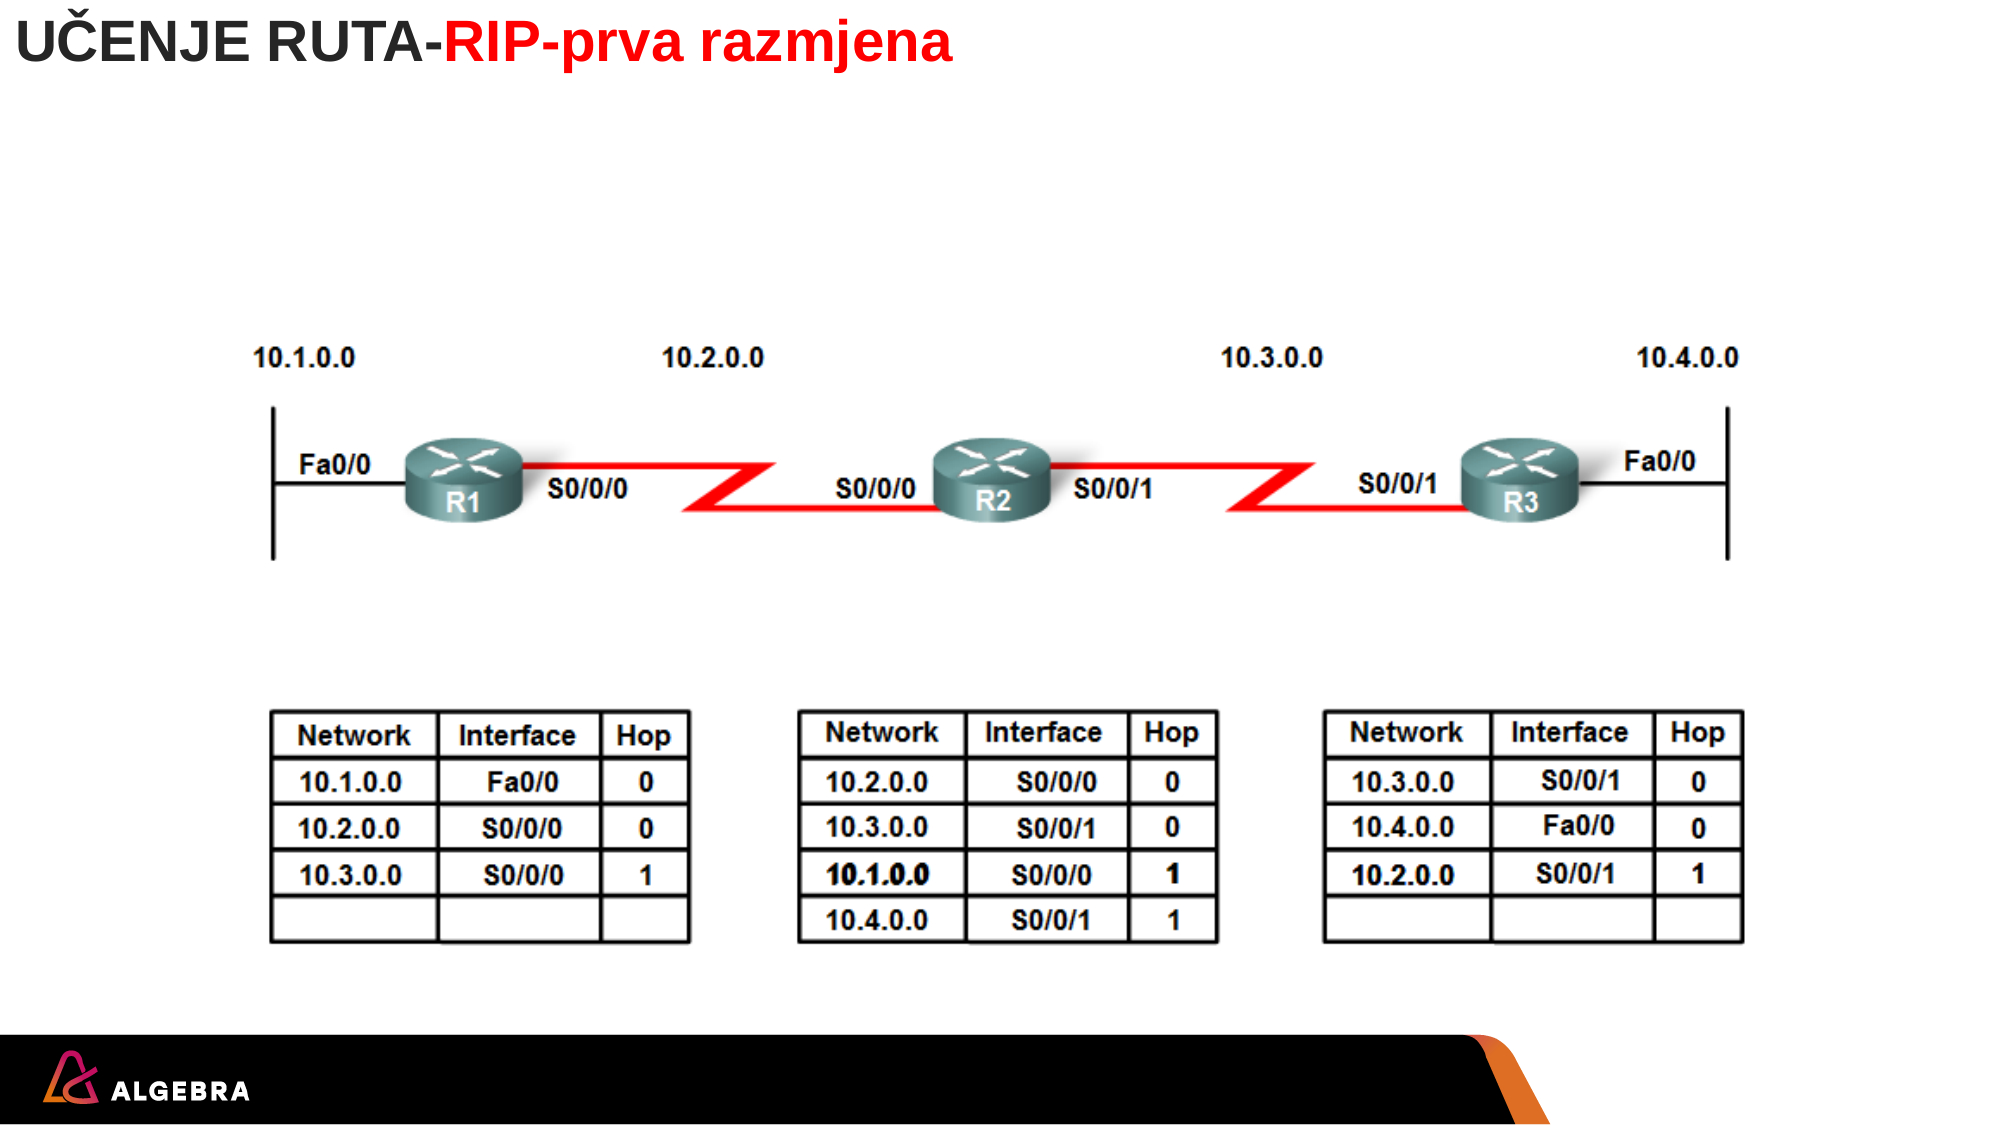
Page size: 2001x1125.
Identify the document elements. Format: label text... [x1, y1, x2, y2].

title UČENJE RUTA-RIP-prva razmjena [0, 0, 1304, 96]
picture [249, 328, 1750, 958]
picture [0, 1034, 1733, 1125]
